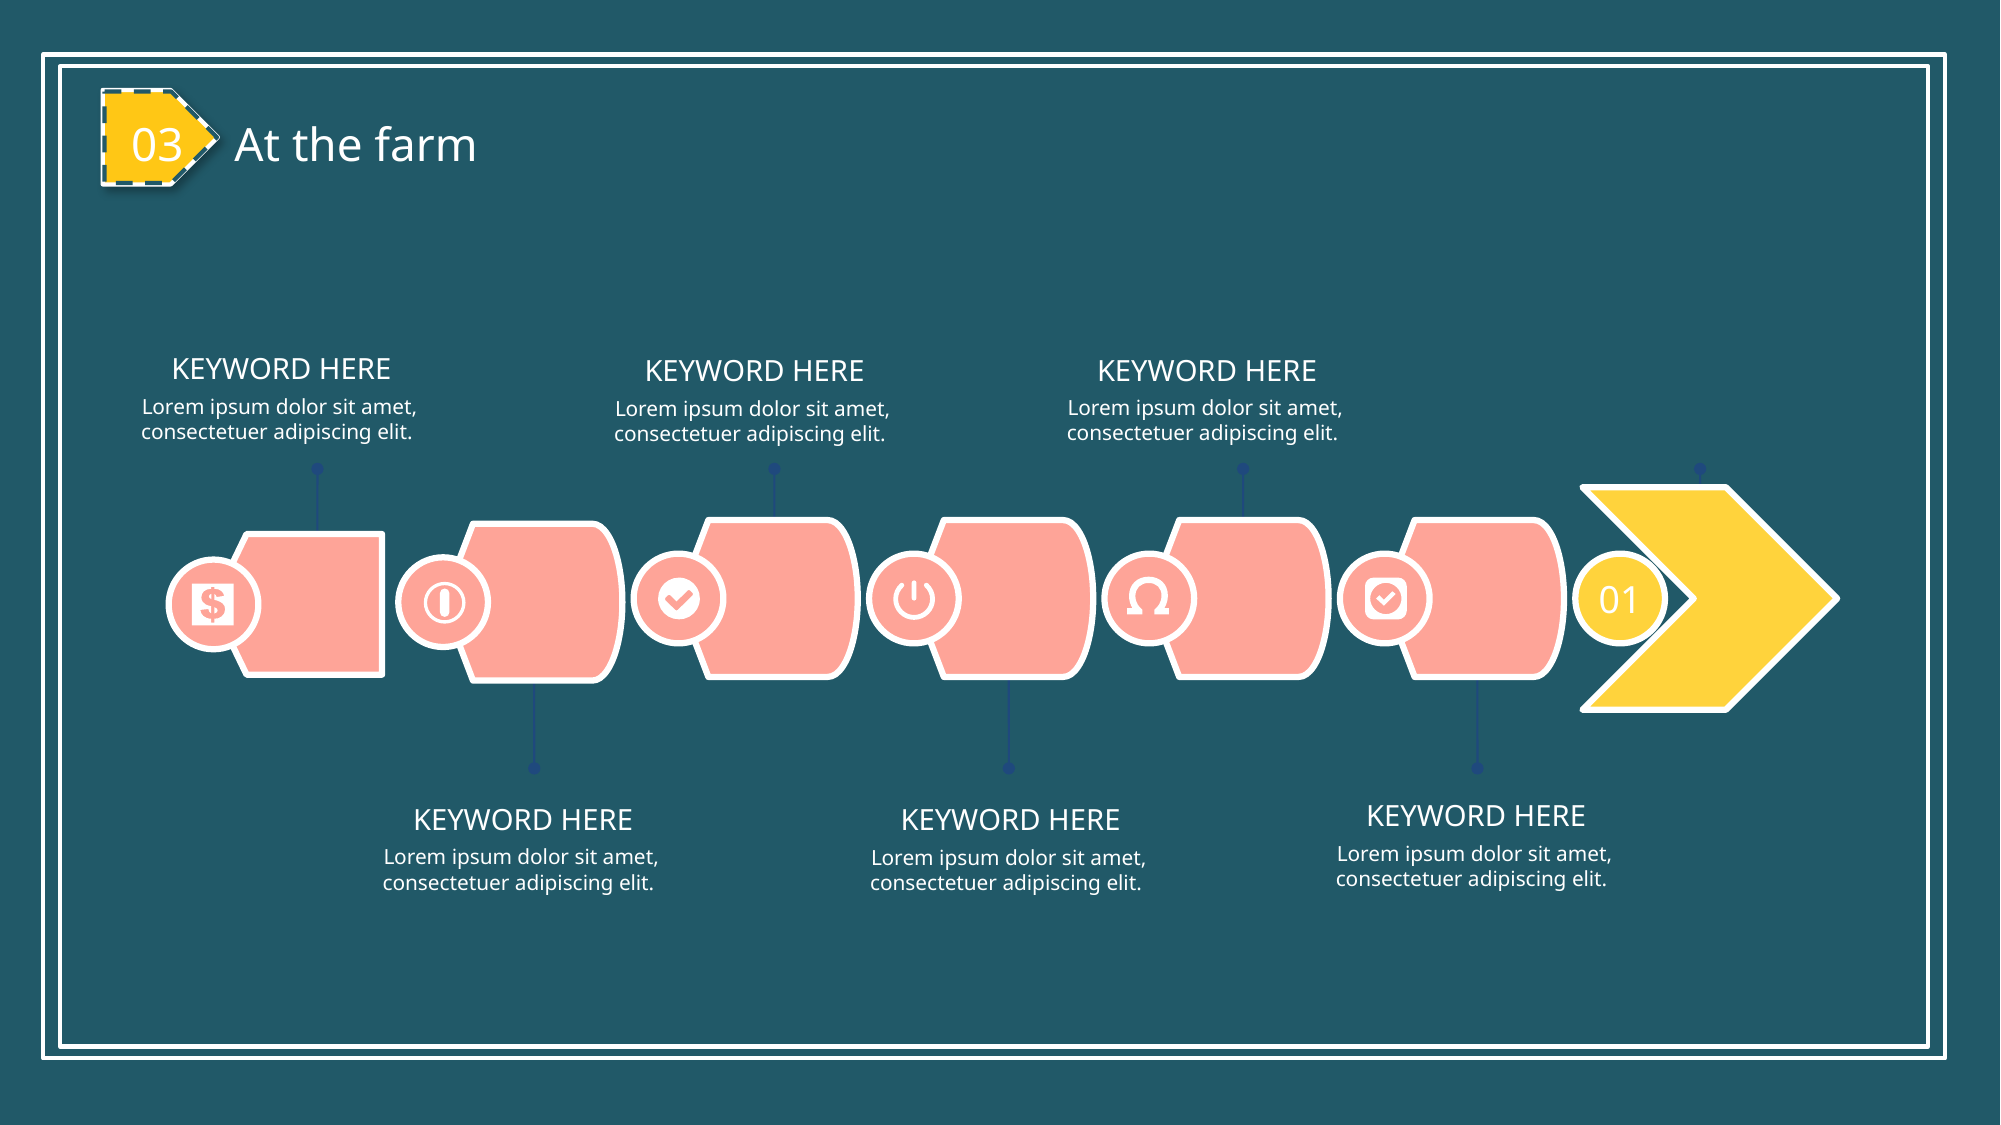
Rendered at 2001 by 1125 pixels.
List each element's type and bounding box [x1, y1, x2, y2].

text_box [335, 793, 708, 903]
text_box [100, 89, 679, 185]
text_box [93, 343, 466, 453]
text_box [168, 468, 1838, 769]
text_box [822, 793, 1195, 904]
text_box [566, 344, 939, 454]
text_box [1019, 344, 1392, 454]
text_box [1288, 789, 1661, 899]
